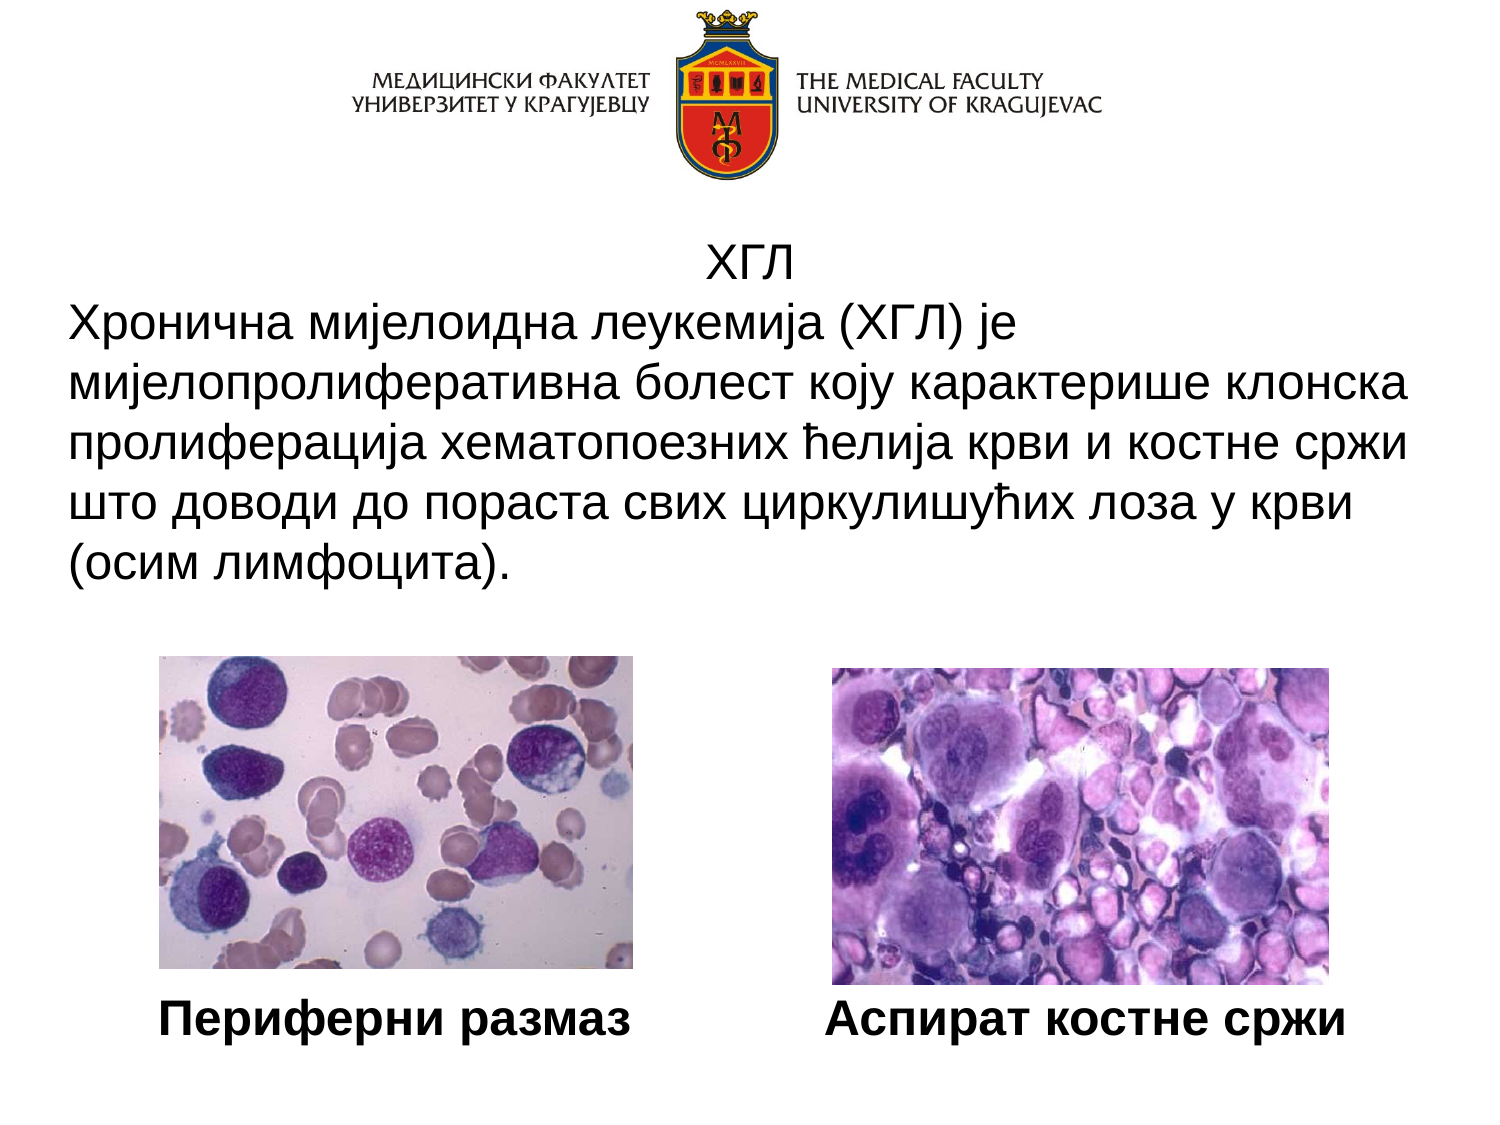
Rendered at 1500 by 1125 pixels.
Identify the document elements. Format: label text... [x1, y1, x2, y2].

picture [328, 0, 1125, 191]
picture [159, 656, 633, 969]
text_box Периферни размаз [113, 977, 676, 1053]
text_box ХГЛ Хронична мијелоидна леукемија (ХГЛ) је мијелопролиферативна болест коју карактерише клонска пролиферација хематопоезних ћелија крви и костне сржи што доводи до пораста свих циркулишућих лоза у крви (осим лимфоцита). [53, 221, 1447, 597]
picture [832, 668, 1330, 985]
text_box Аспират костне сржи [801, 977, 1370, 1053]
